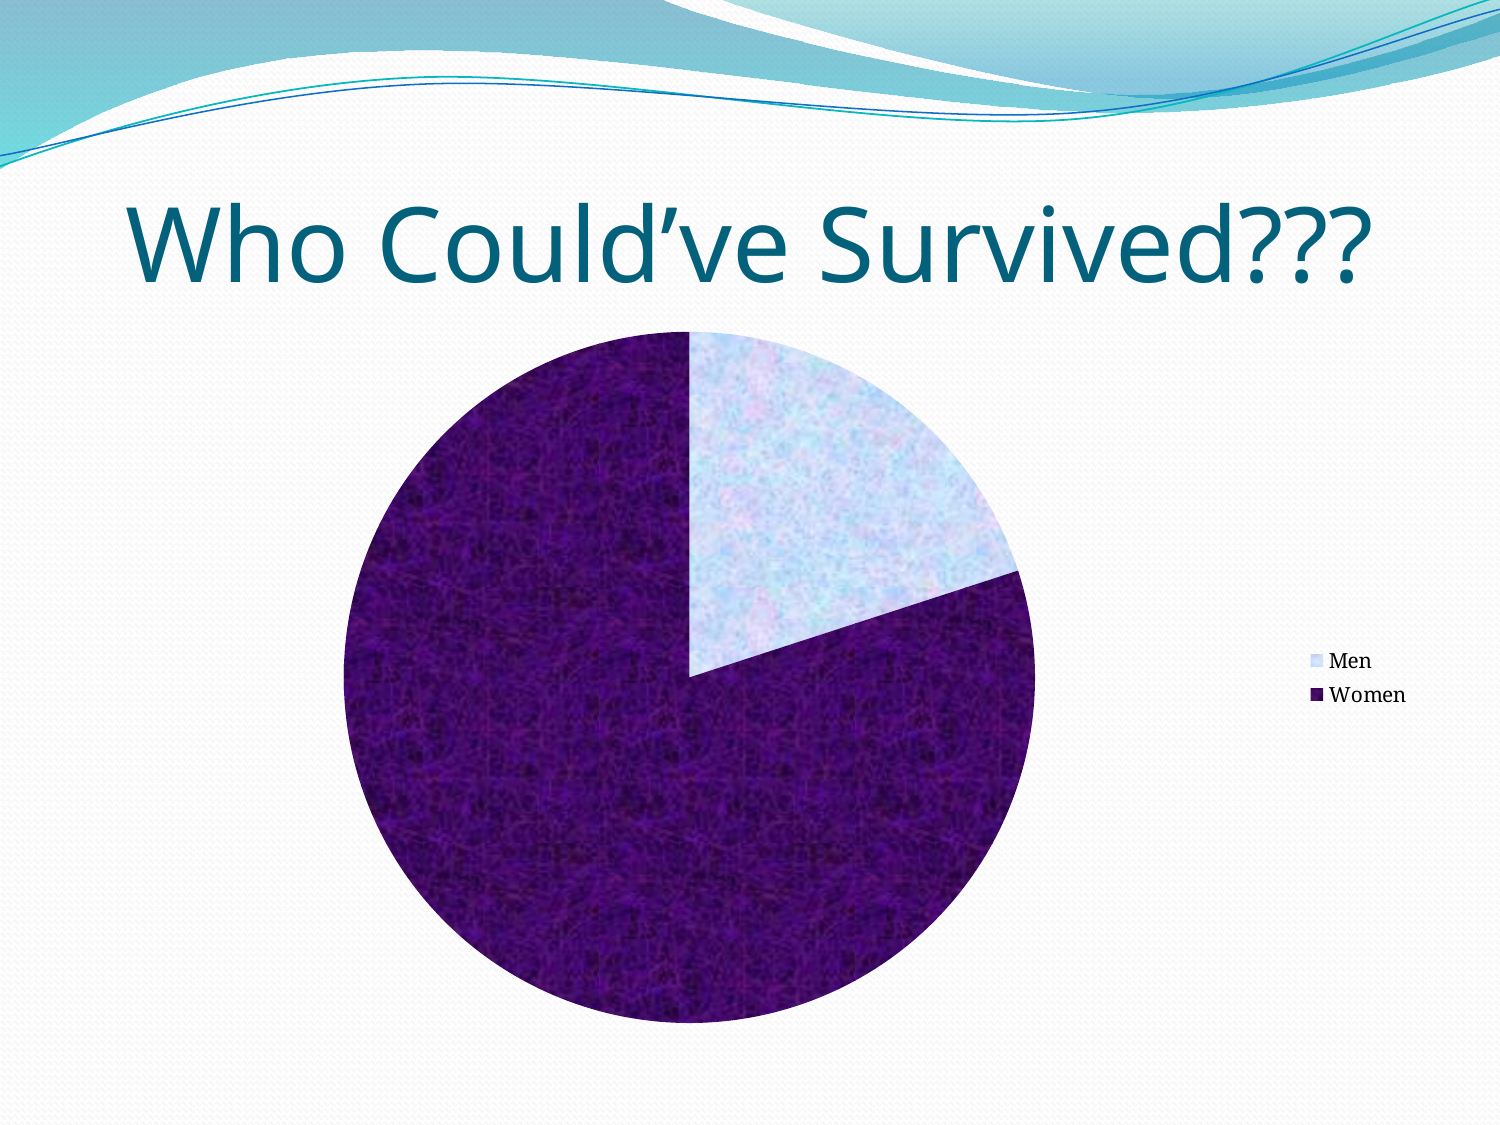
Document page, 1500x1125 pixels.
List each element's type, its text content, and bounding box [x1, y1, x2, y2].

chart [74, 317, 1426, 1038]
title Who Could’ve Survived??? [75, 115, 1425, 303]
